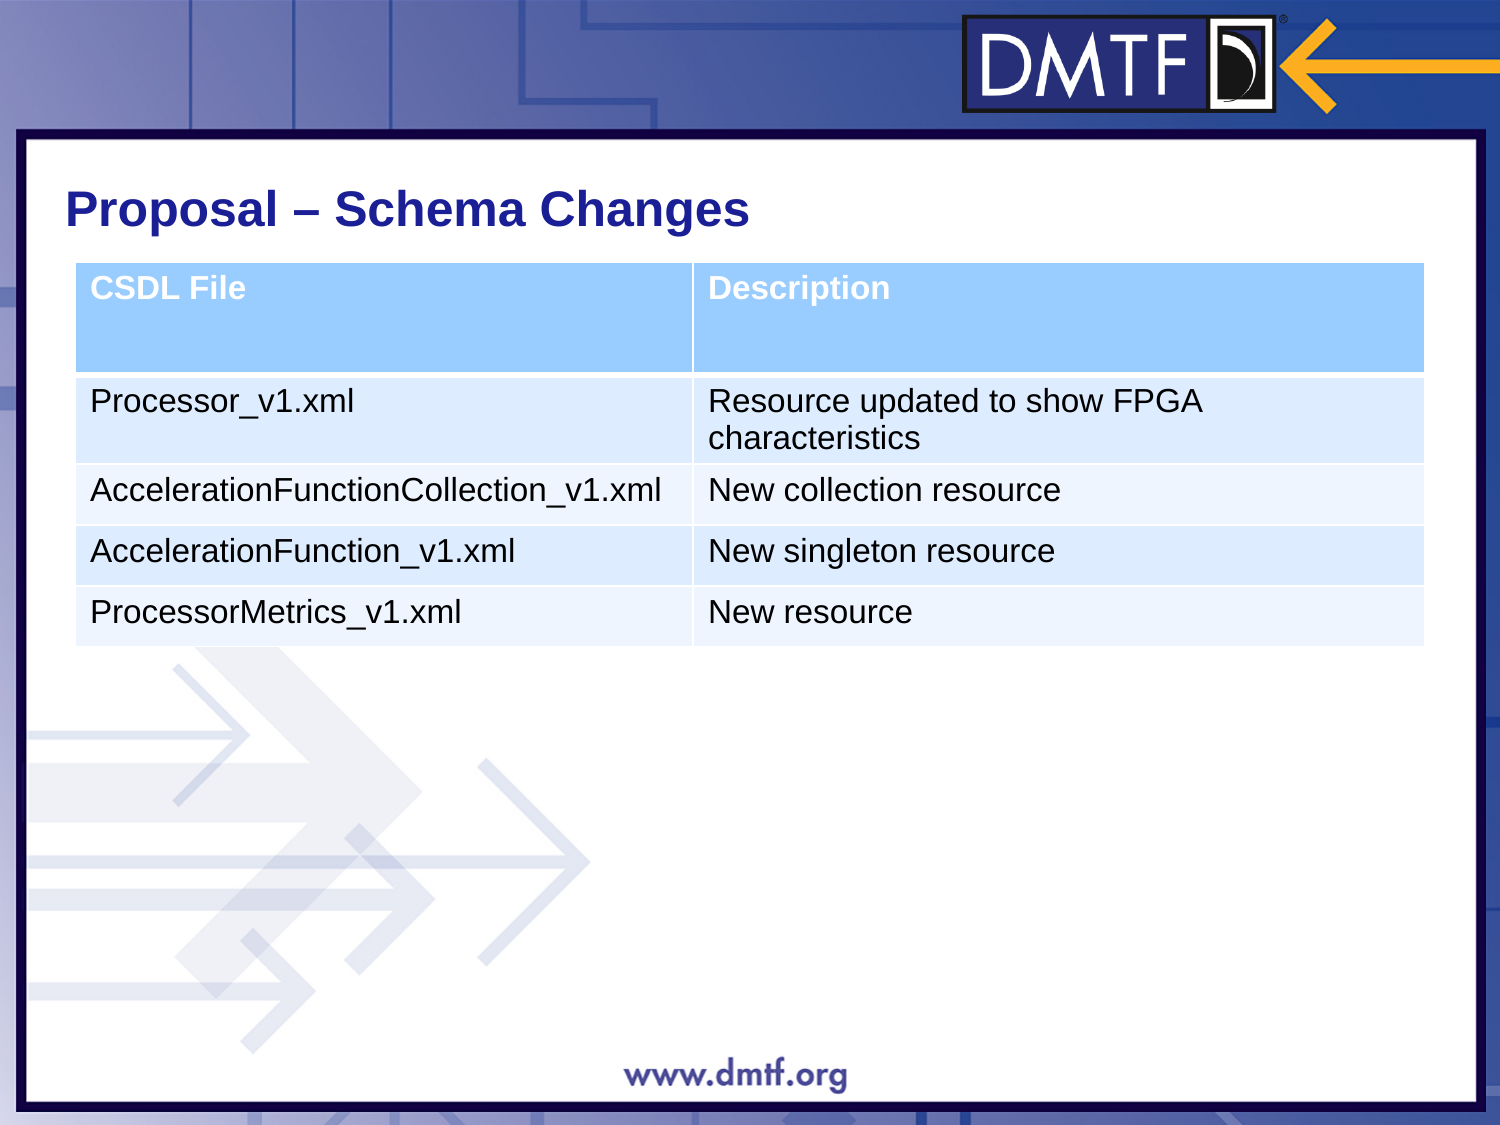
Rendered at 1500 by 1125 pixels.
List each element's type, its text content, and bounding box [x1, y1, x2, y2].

table_cell Processor_v1.xml [76, 378, 692, 463]
table_cell New resource [694, 587, 1424, 646]
table_cell New collection resource [694, 465, 1424, 524]
table_cell AccelerationFunctionCollection_v1.xml [76, 465, 692, 524]
title Proposal – Schema Changes [50, 149, 1450, 263]
table_cell AccelerationFunction_v1.xml [76, 526, 692, 585]
table_cell New singleton resource [694, 526, 1424, 585]
table_header CSDL File [76, 263, 692, 372]
table_header Description [694, 263, 1424, 372]
table_cell Resource updated to show FPGA characteristics [694, 378, 1424, 463]
table_cell ProcessorMetrics_v1.xml [76, 587, 692, 646]
picture [0, 0, 1500, 1125]
